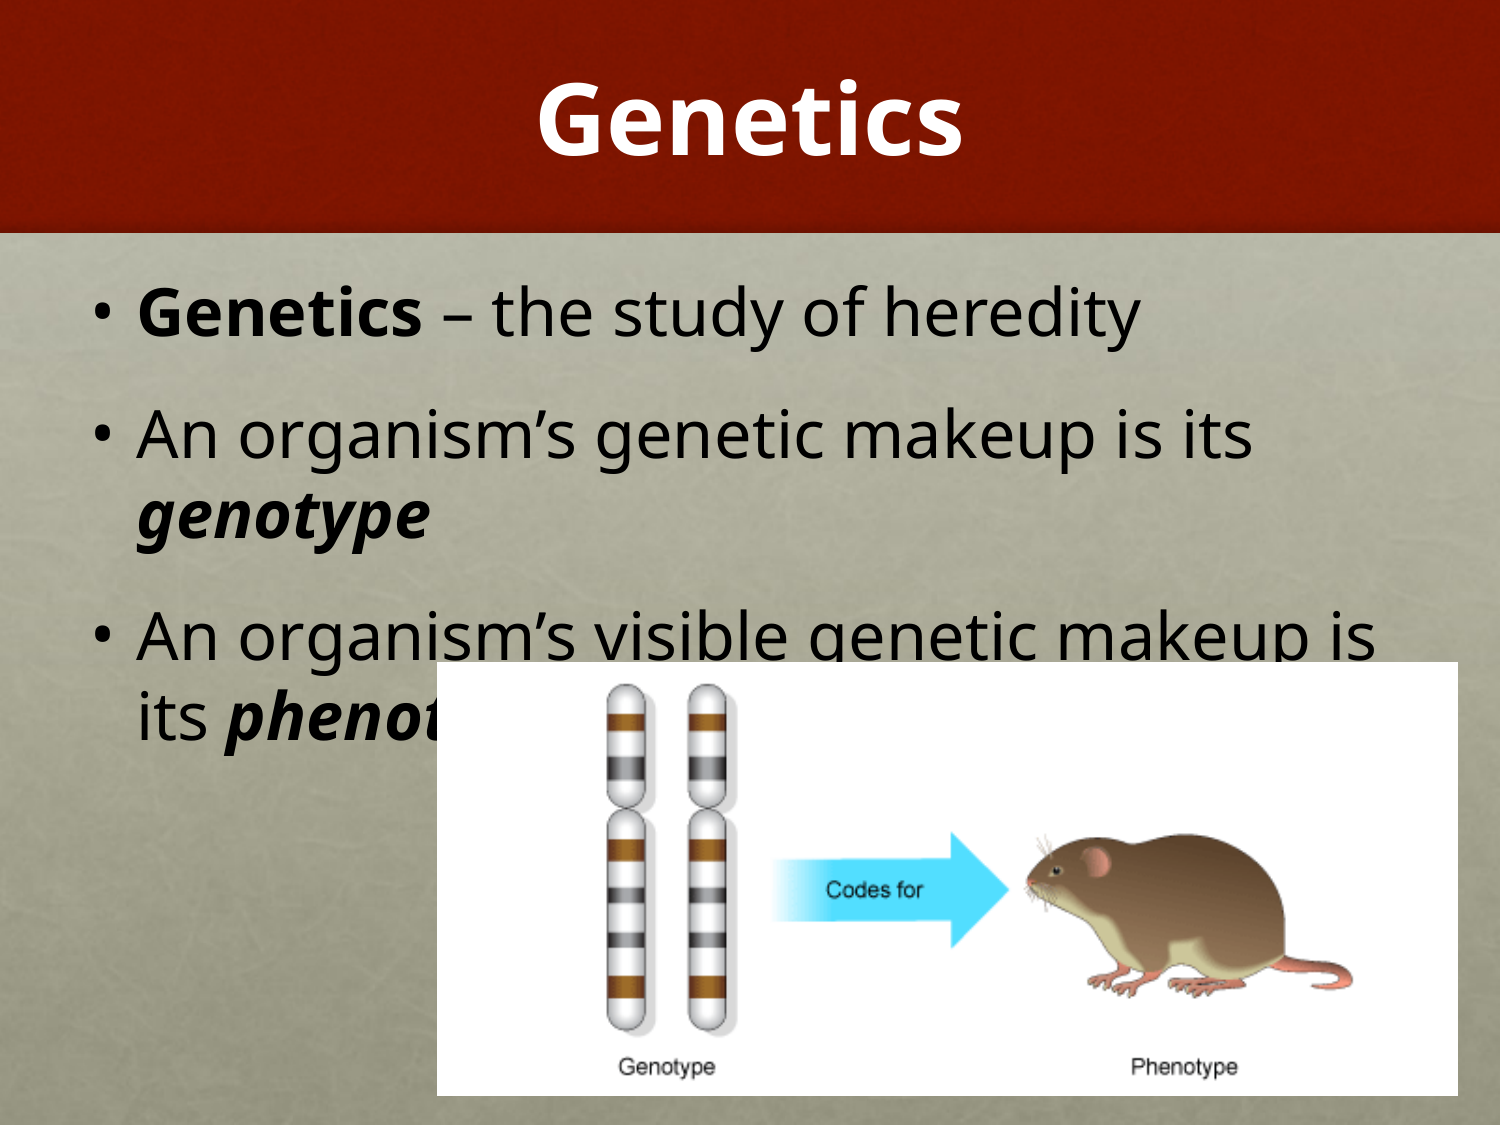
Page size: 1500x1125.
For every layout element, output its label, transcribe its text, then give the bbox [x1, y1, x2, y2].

picture [0, 214, 1500, 1125]
title Genetics [127, 10, 1372, 221]
list Genetics – the study of heredity An organism’s genetic makeup is its genotype An organism’s visible genetic makeup is its phenotype [75, 262, 1425, 663]
